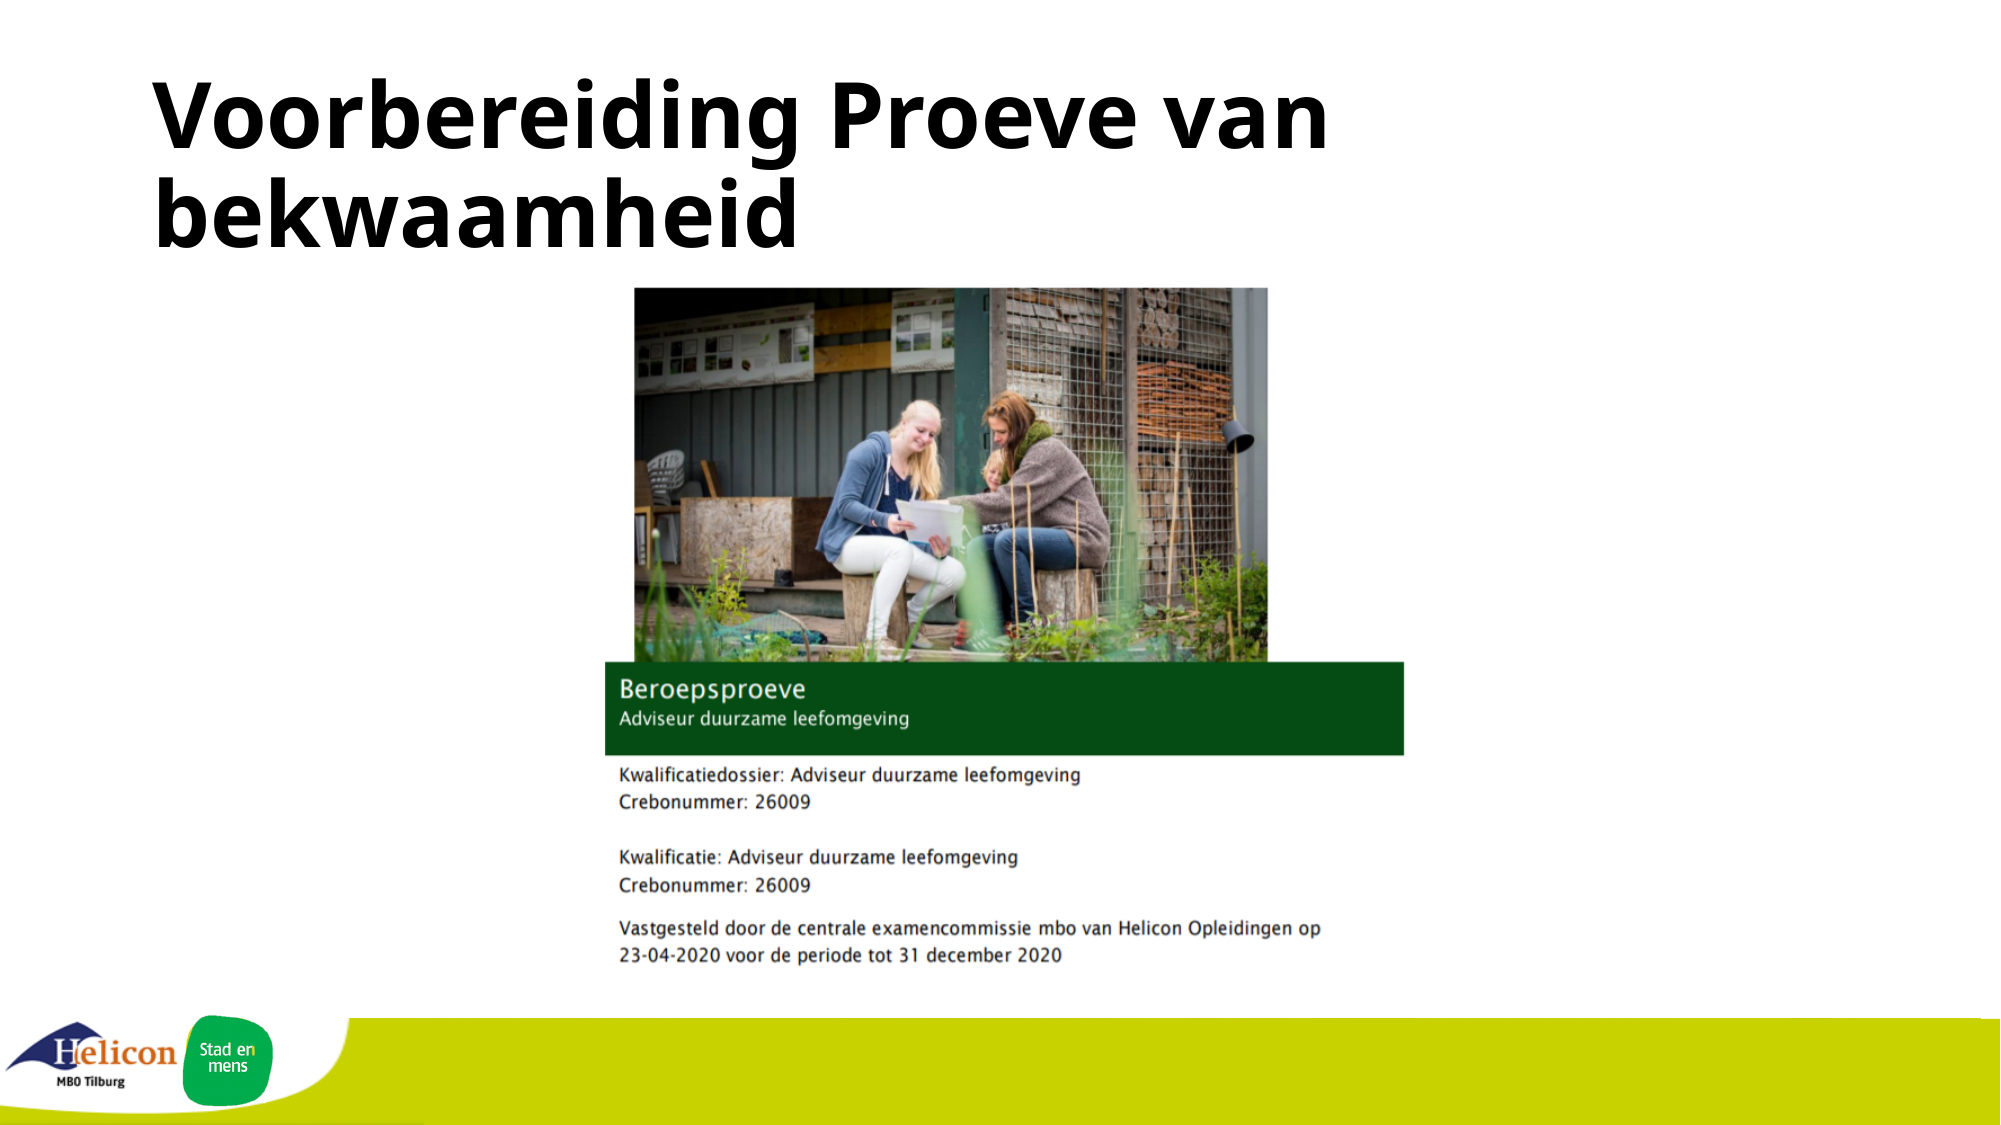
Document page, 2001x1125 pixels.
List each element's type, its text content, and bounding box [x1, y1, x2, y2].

picture [0, 1013, 424, 1125]
picture [542, 263, 1458, 1012]
title Voorbereiding Proeve van bekwaamheid [137, 59, 1863, 278]
